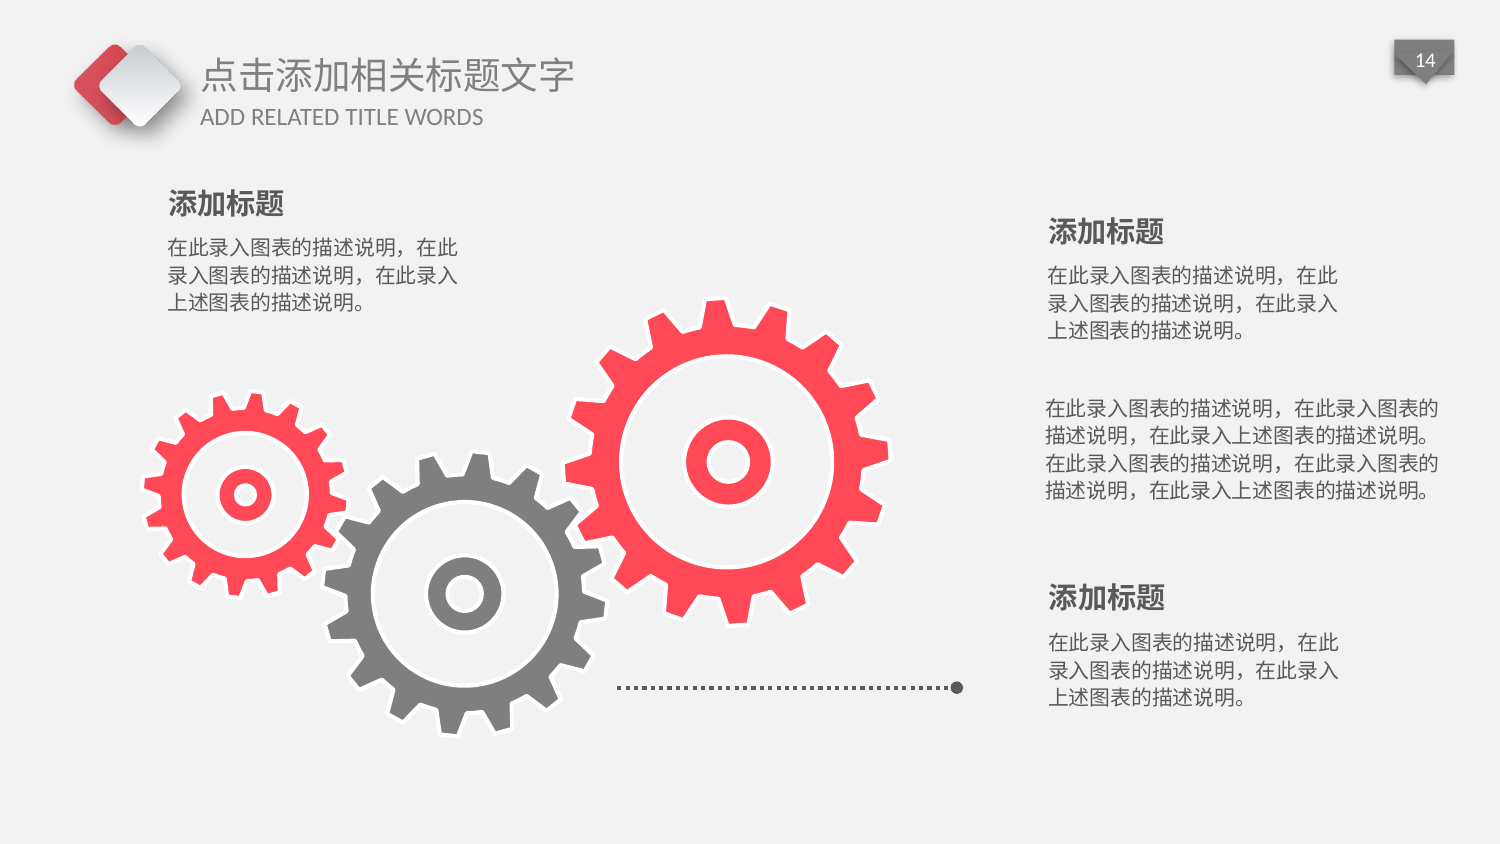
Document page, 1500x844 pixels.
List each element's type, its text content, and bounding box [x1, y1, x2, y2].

picture [89, 35, 190, 136]
text_box [217, 466, 274, 524]
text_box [1033, 572, 1366, 719]
text_box 在此录入图表的描述说明，在此录入图表的描述说明，在此录入上述图表的描述说明。在此录入图表的描述说明，在此录入图表的描述说明，在此录入上述图表的描述说明。 [1033, 387, 1470, 536]
text_box [141, 390, 349, 598]
text_box [683, 417, 773, 507]
text_box 在此录入图表的描述说明，在此录入图表的描述说明，在此录入上述图表的描述说明。 [156, 226, 488, 321]
text_box [322, 451, 608, 737]
text_box [425, 555, 504, 633]
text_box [1032, 205, 1365, 438]
text_box [562, 297, 891, 626]
text_box 添加标题 [156, 179, 297, 226]
